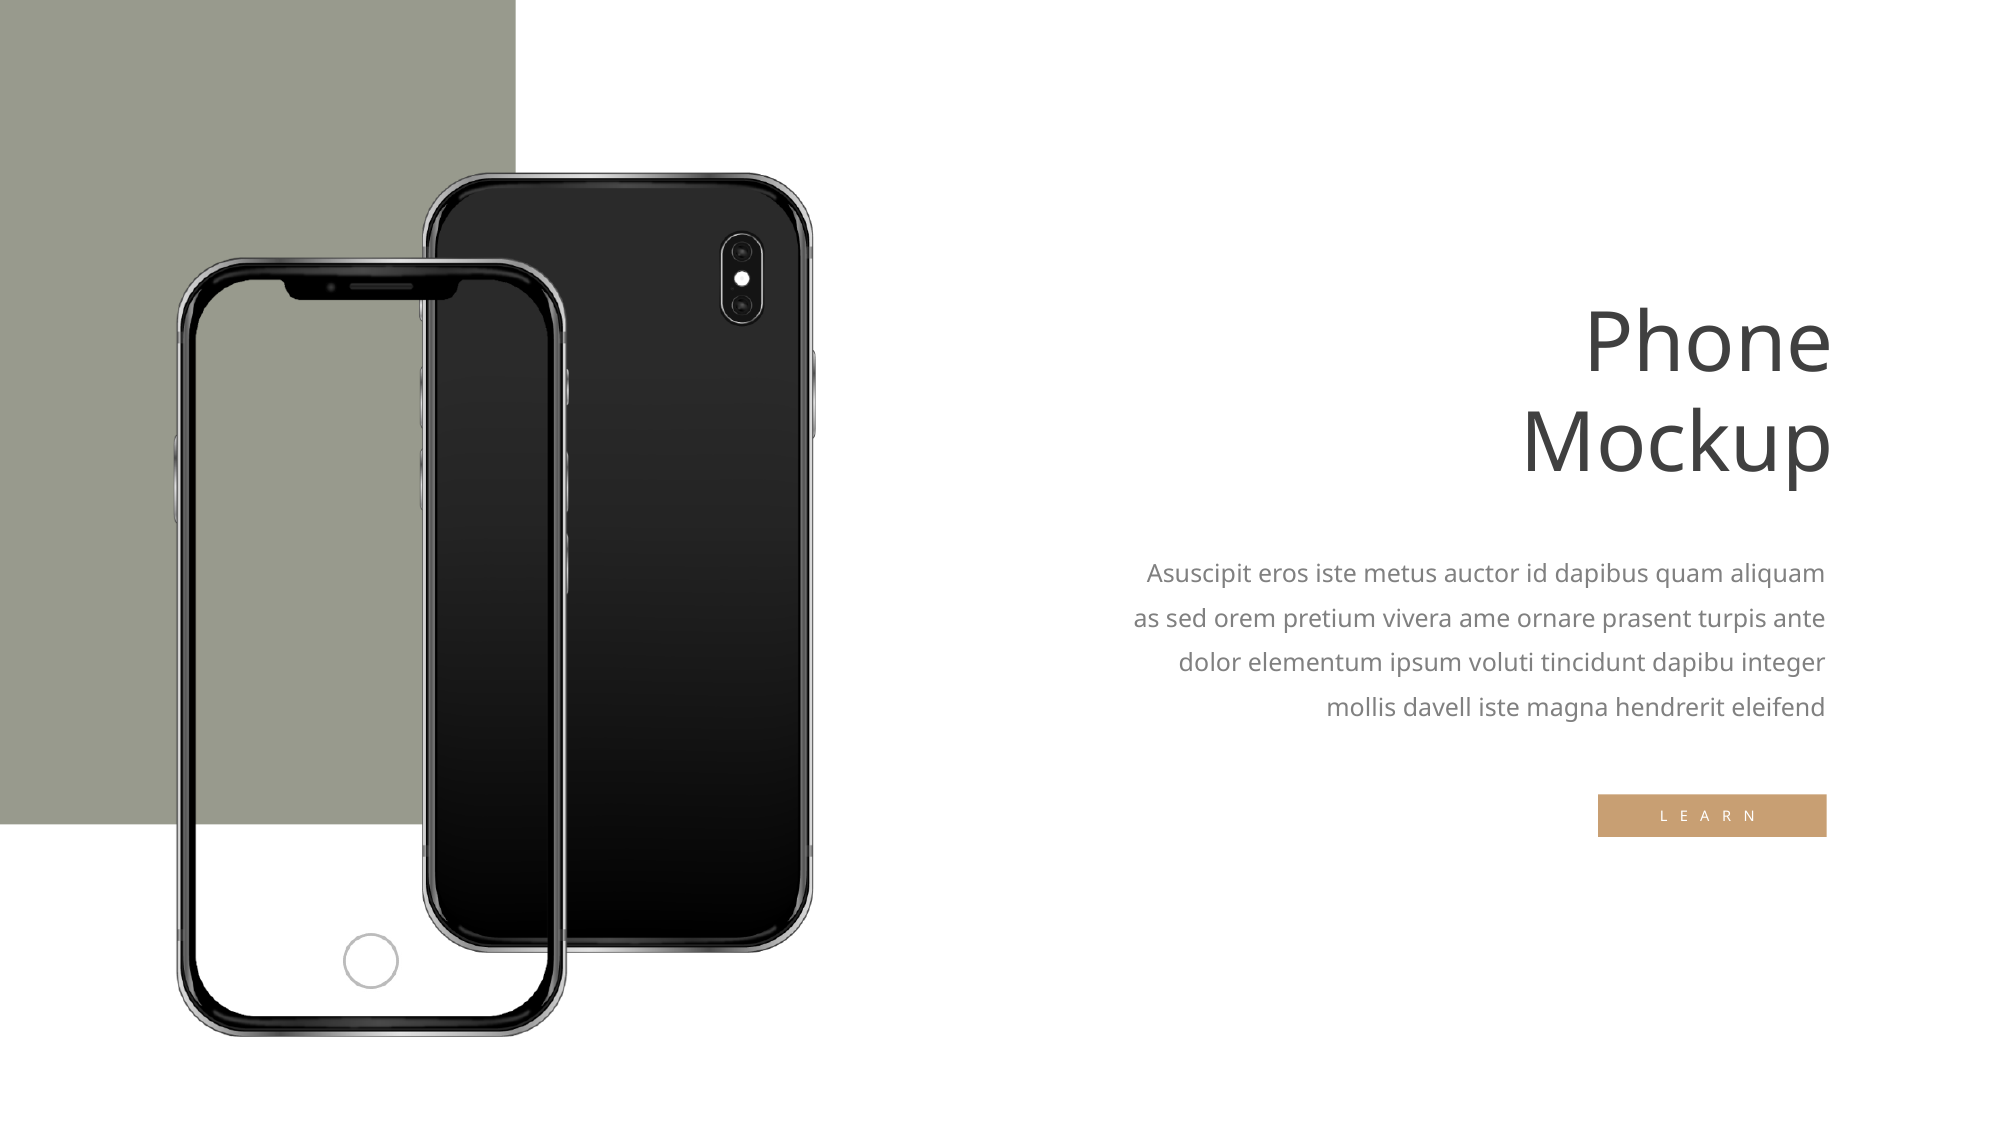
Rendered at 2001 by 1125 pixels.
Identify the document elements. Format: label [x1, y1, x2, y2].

text_box [0, 0, 517, 825]
picture [173, 172, 816, 1037]
text_box [1120, 288, 1827, 837]
